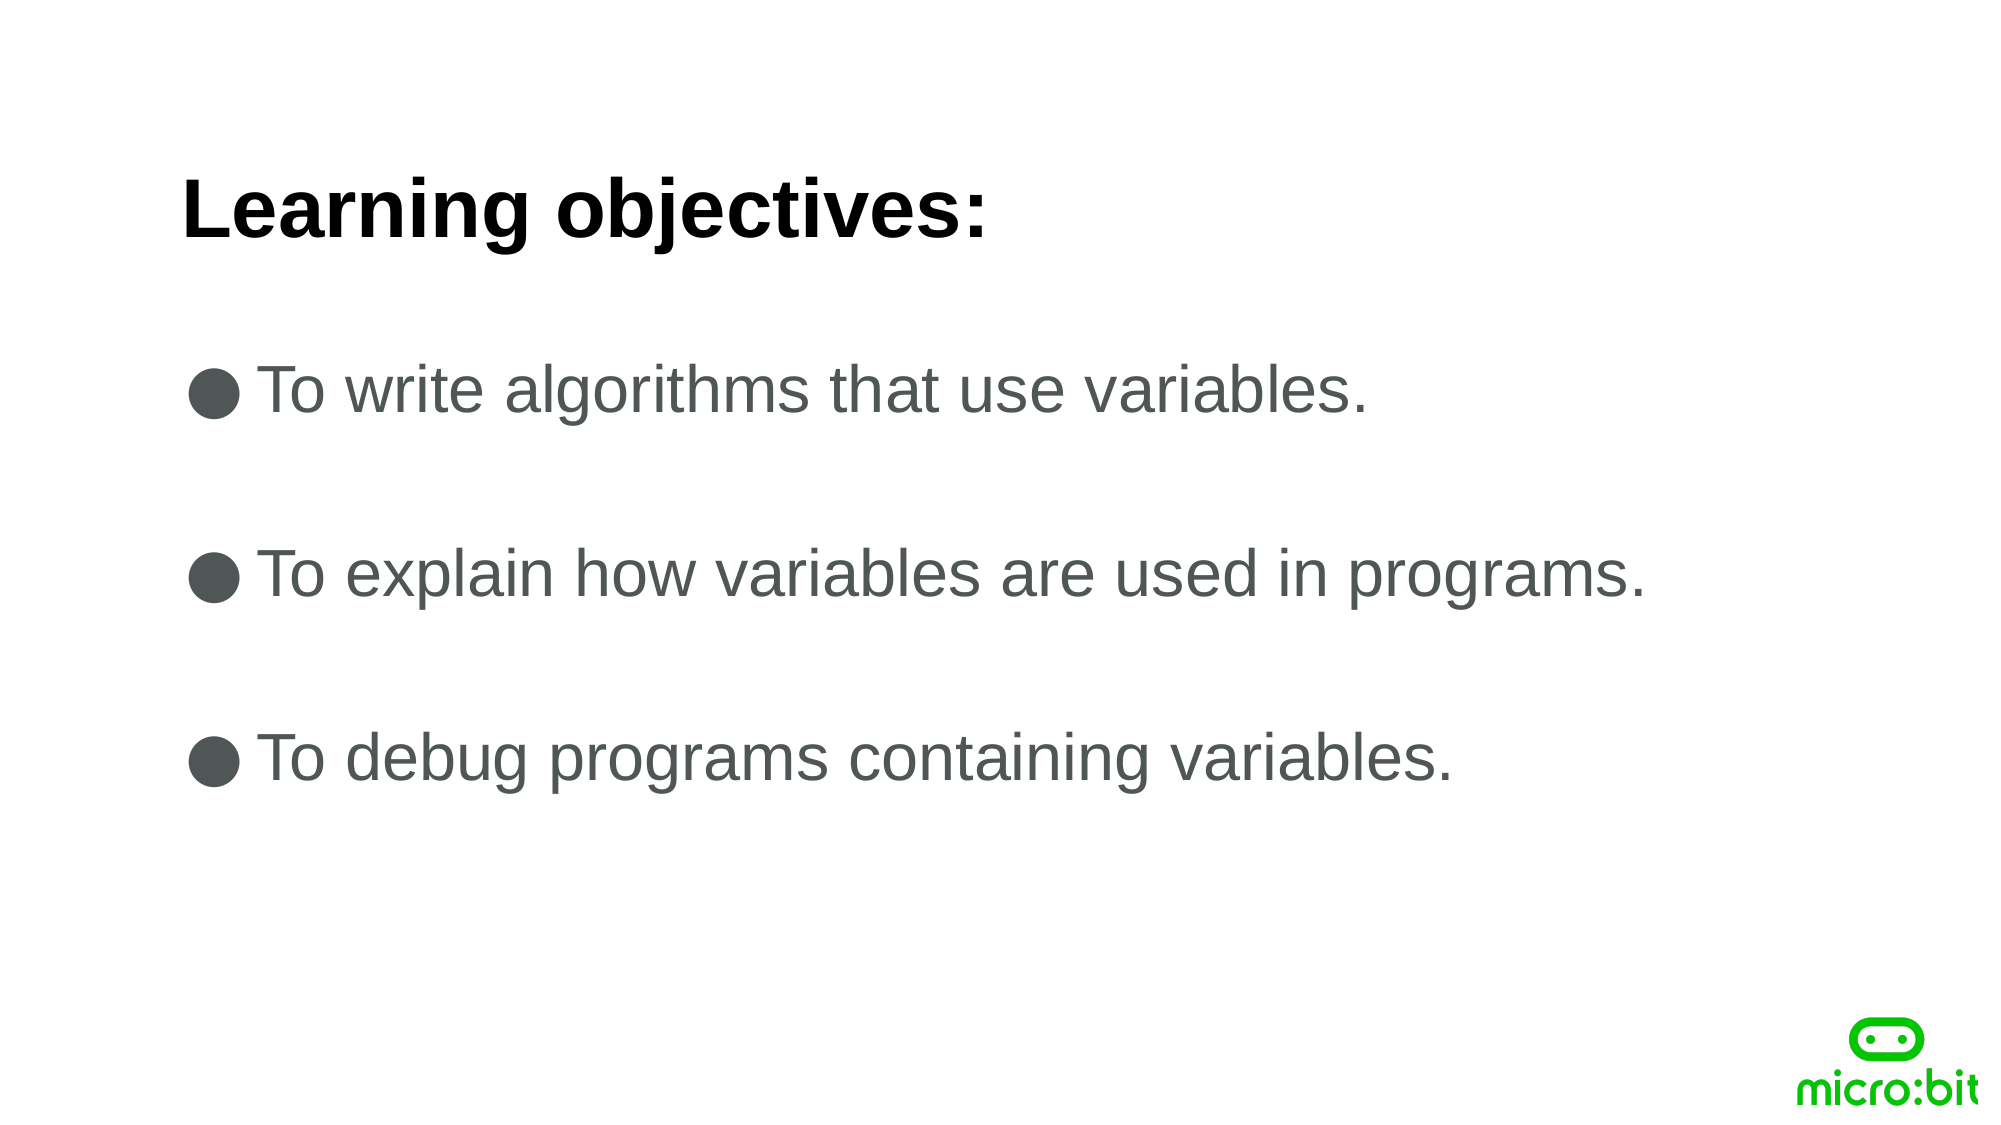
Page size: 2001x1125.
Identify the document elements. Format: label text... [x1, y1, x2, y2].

picture [1797, 1017, 1978, 1106]
text_box Learning objectives: To write algorithms that use variables. To explain how variables are used in programs. To debug programs containing variables. [166, 60, 1918, 884]
